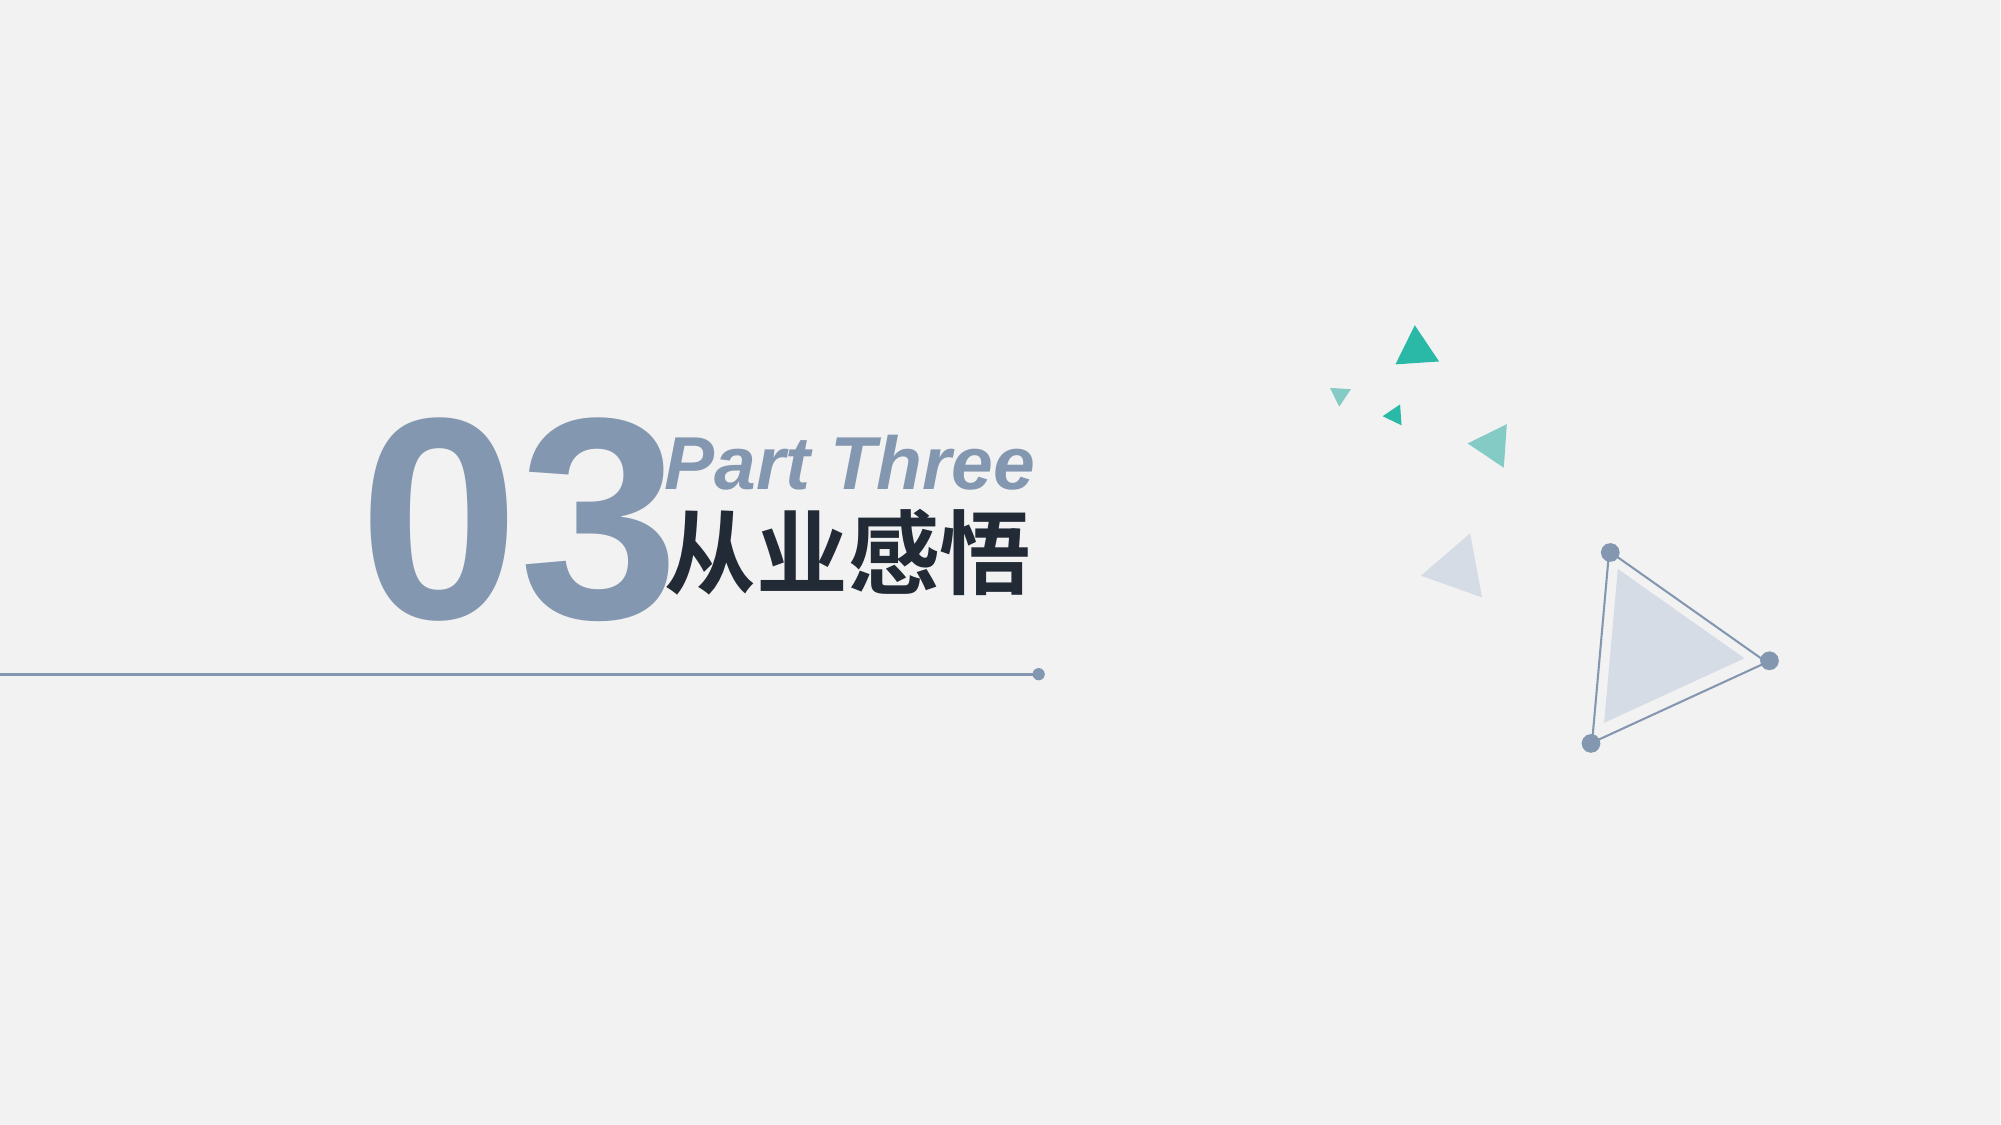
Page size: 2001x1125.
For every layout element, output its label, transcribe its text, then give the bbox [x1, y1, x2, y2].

text_box 从业感悟 [649, 488, 1288, 613]
text_box Part Three [649, 407, 1146, 513]
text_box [1293, 376, 1802, 730]
text_box 03 [359, 330, 680, 673]
